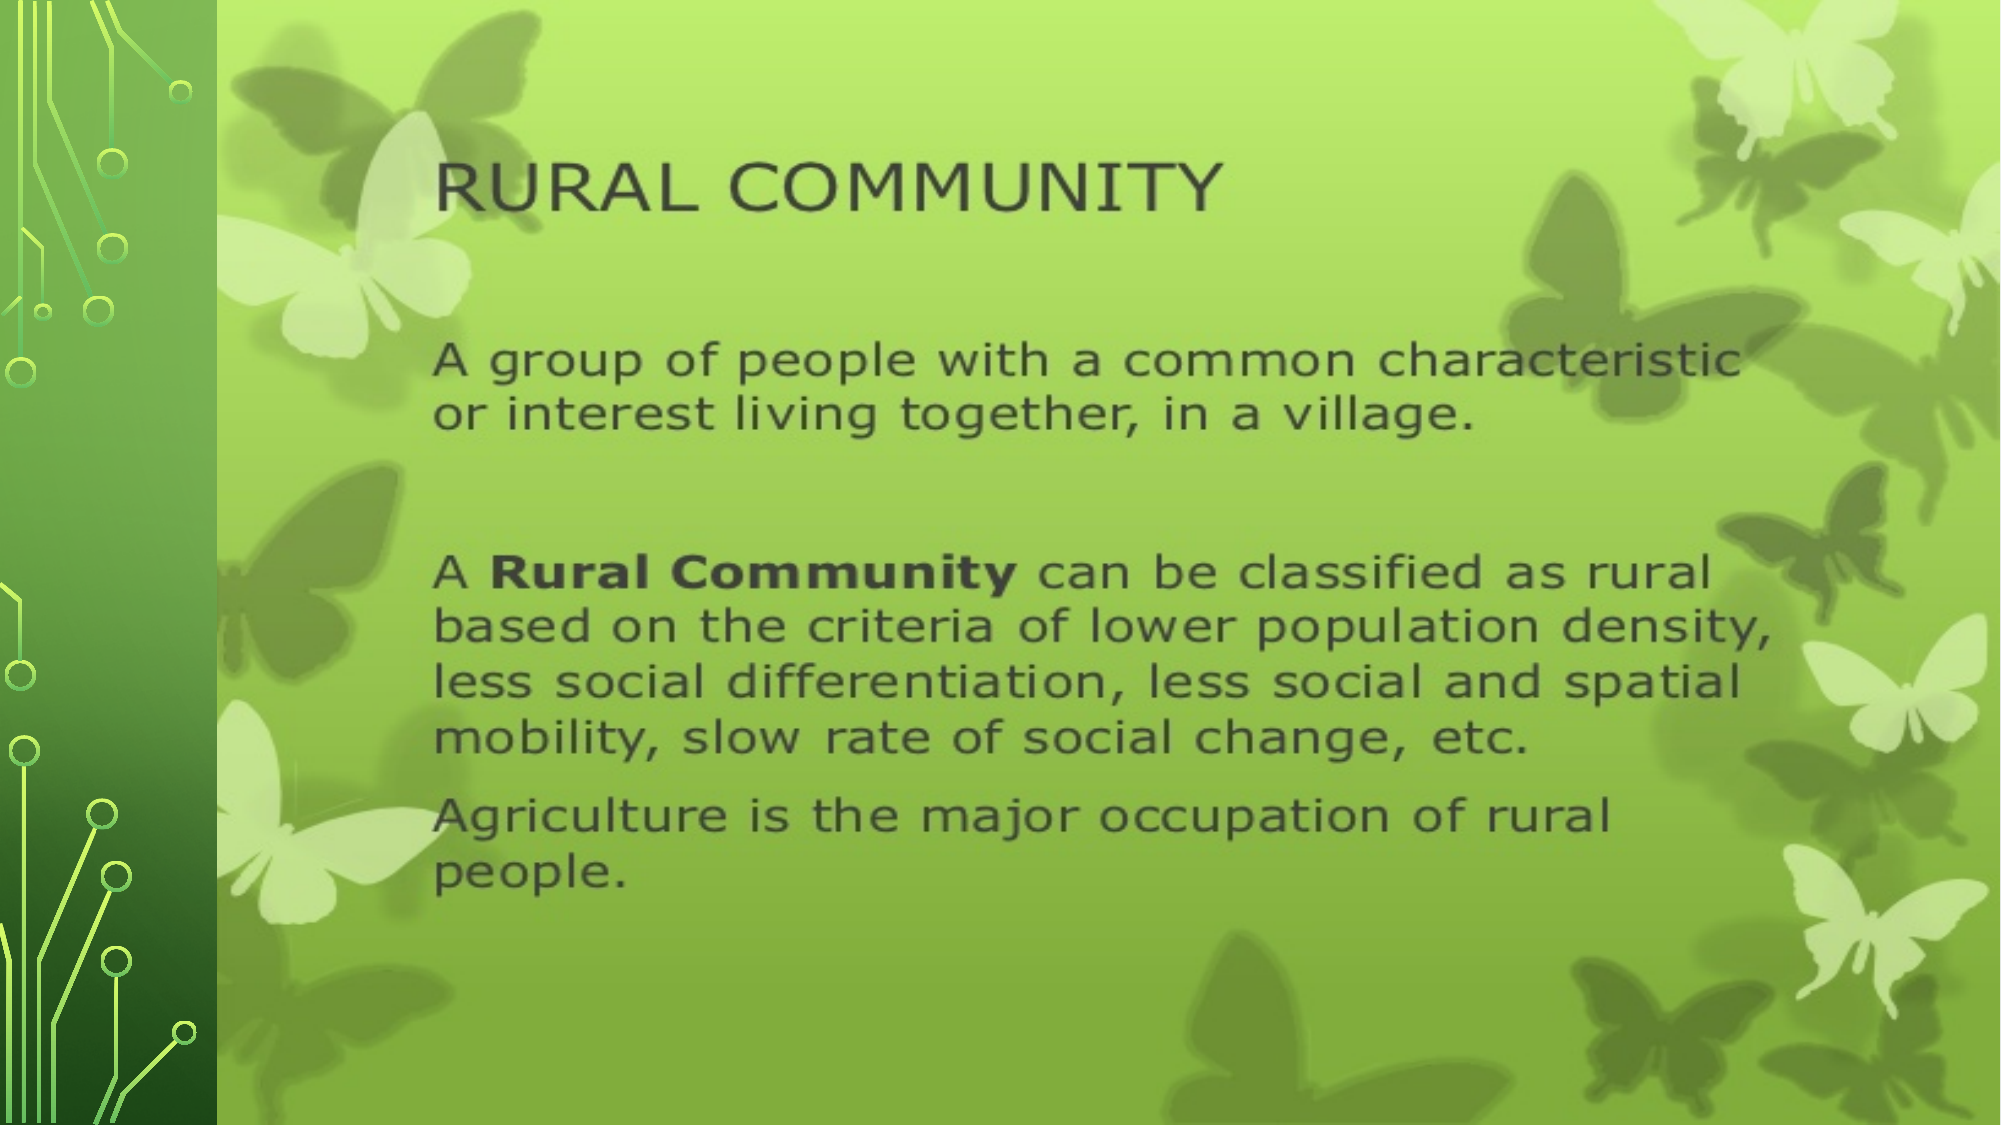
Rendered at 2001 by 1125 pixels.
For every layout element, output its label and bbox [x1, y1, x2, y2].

picture [216, 0, 2000, 1125]
